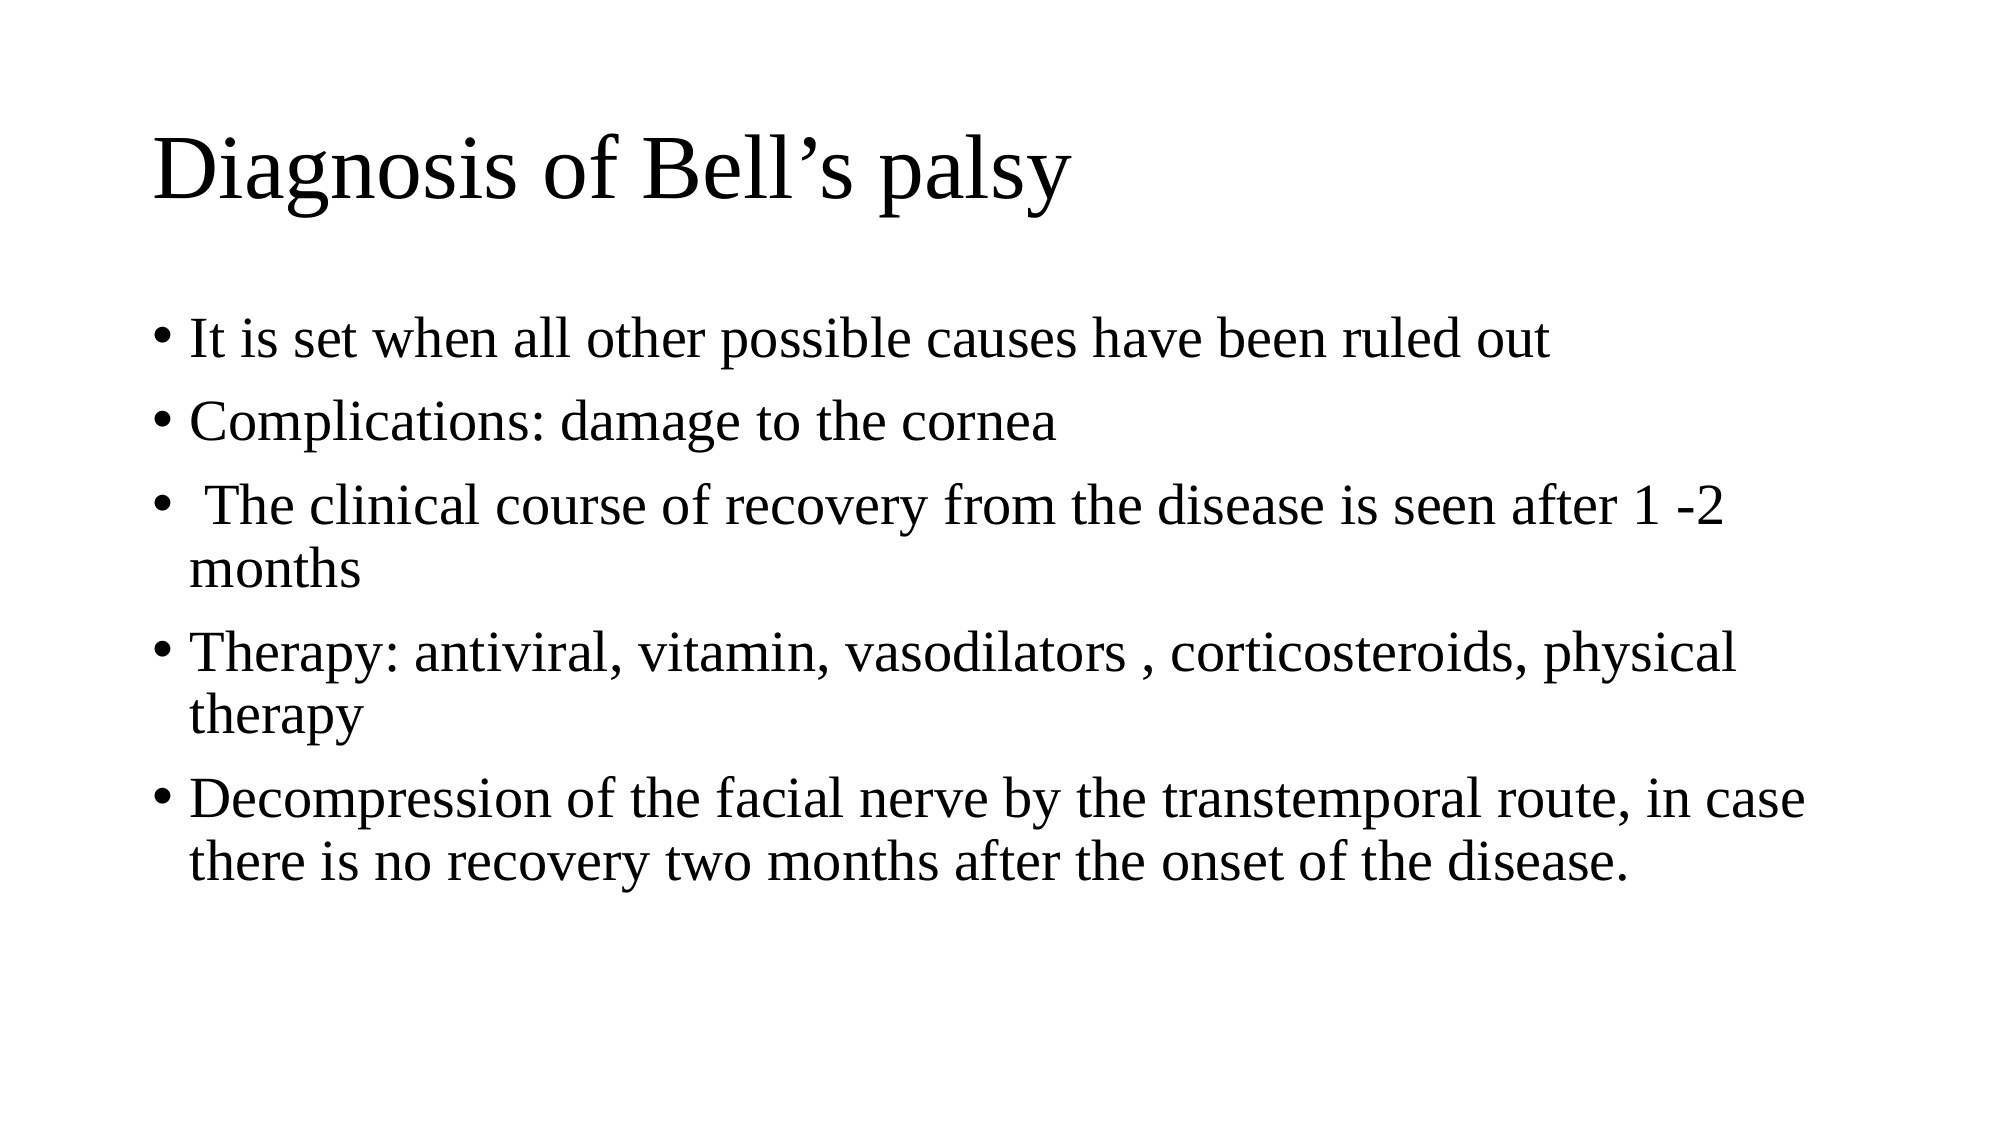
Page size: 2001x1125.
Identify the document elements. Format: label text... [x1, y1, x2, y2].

title Diagnosis of Bell’s palsy [137, 59, 1863, 278]
list It is set when all other possible causes have been ruled out Complications: damage to the cornea The clinical course of recovery from the disease is seen after 1 -2 months Therapy: antiviral, vitamin, vasodilators , corticosteroids, physical therapy Decompression of the facial nerve by the transtemporal route, in case there is no recovery two months after the onset of the disease. [137, 299, 1863, 1014]
